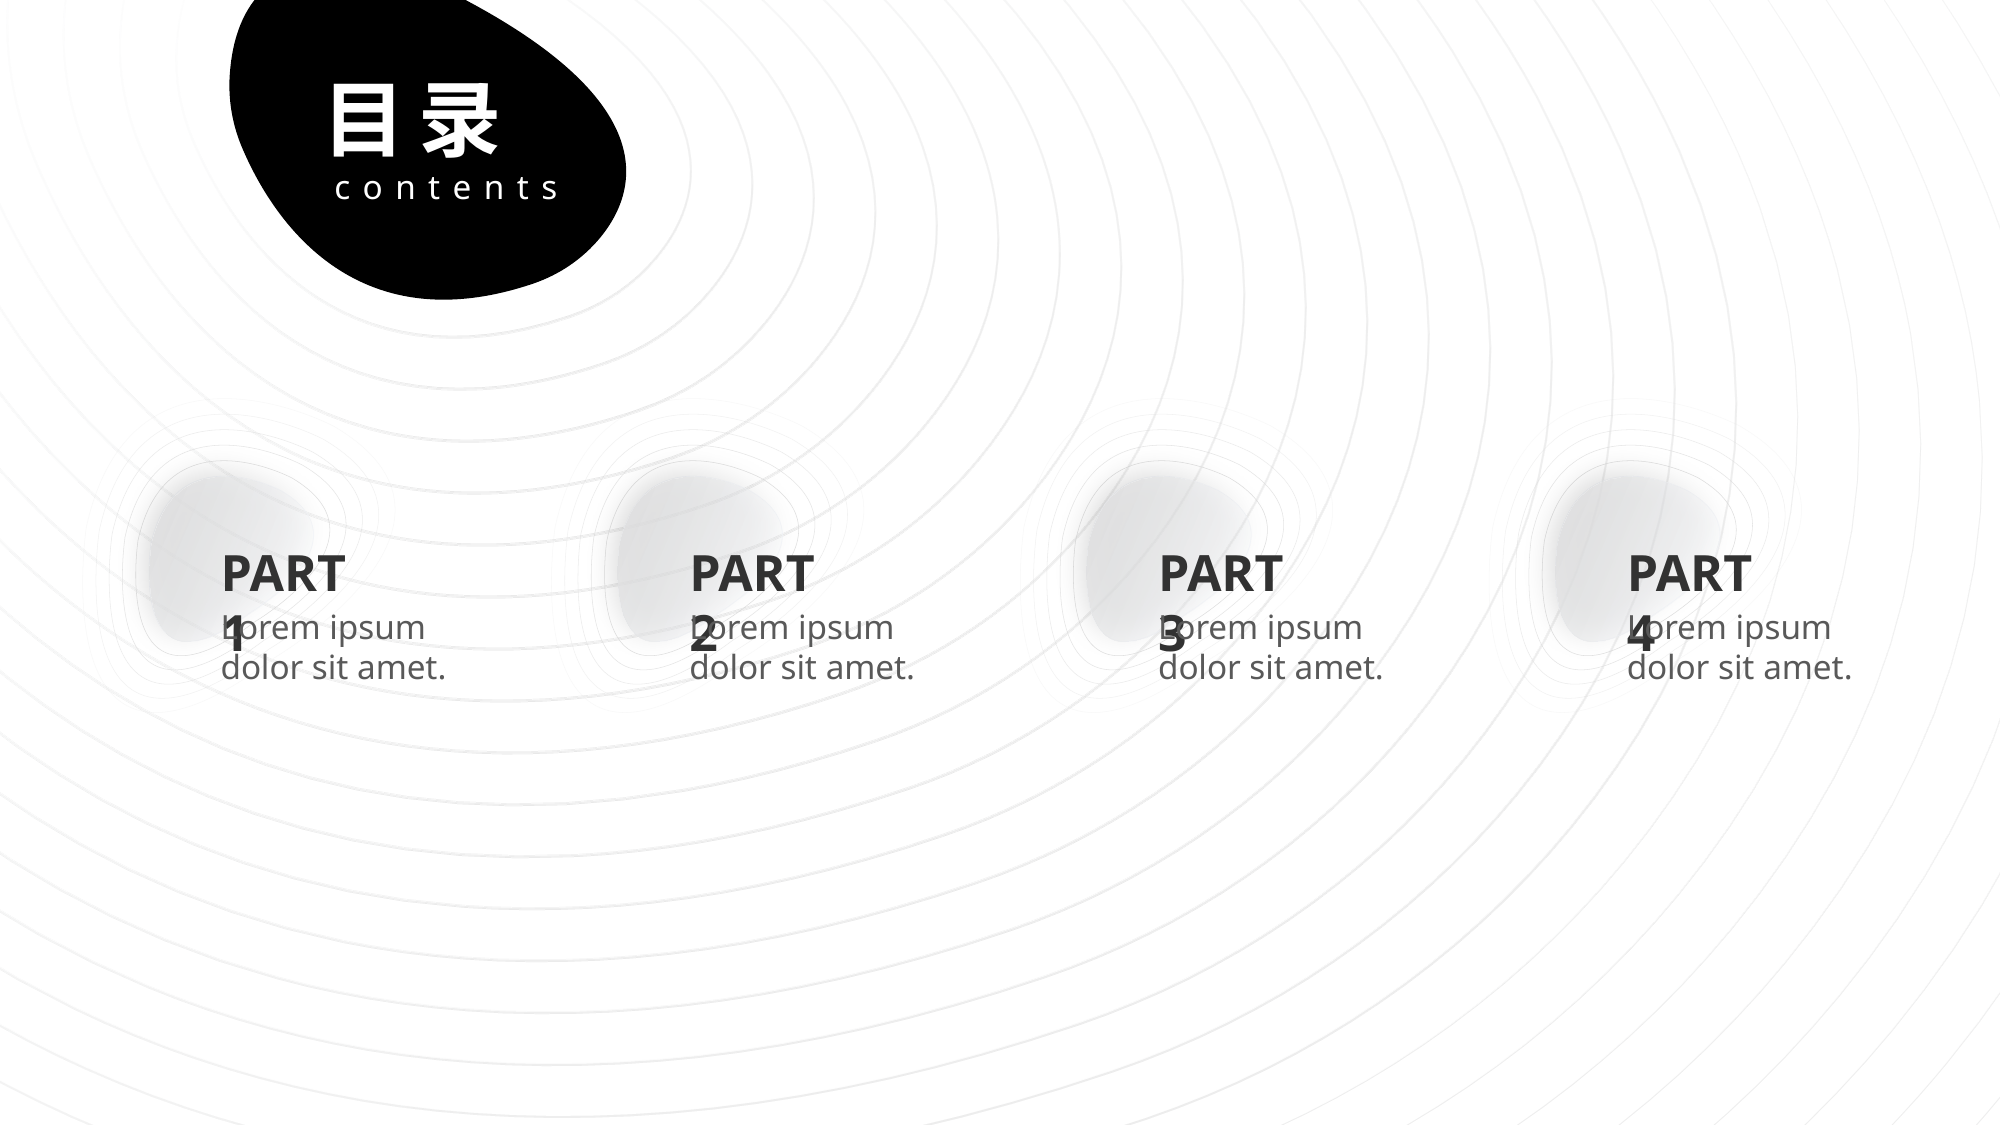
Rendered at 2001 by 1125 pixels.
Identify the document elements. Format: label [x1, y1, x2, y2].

text_box [1471, 377, 1935, 748]
picture [0, 0, 2000, 1125]
text_box [65, 377, 529, 748]
text_box [533, 377, 998, 748]
text_box [1002, 377, 1467, 748]
